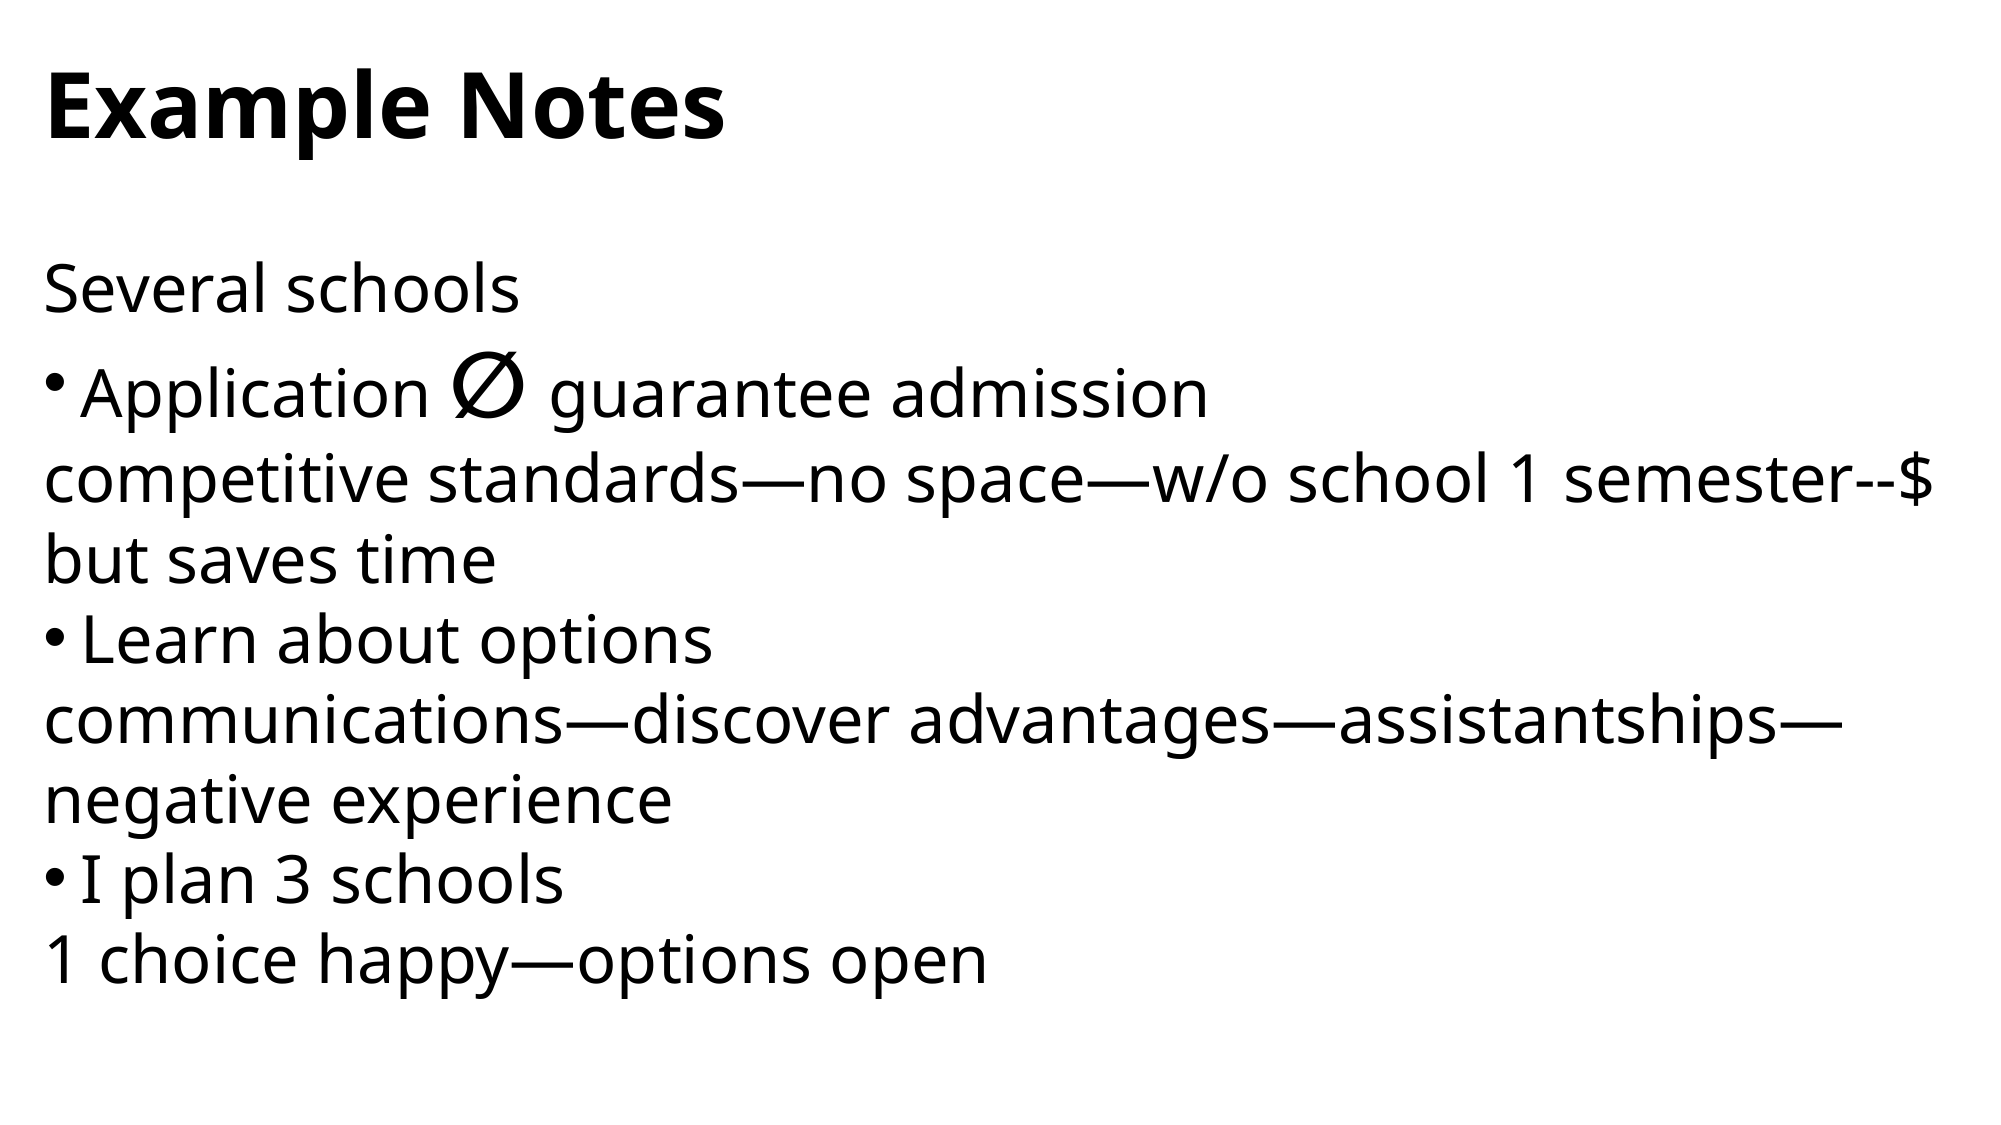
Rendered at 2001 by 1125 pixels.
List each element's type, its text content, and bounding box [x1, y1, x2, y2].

title Example Notes [28, 59, 1863, 158]
list Several schools Application ∅ guarantee admission competitive standards—no space—w/o school 1 semester--$ but saves time Learn about options communications—discover advantages—assistantships—negative experience I plan 3 schools 1 choice happy—options open [28, 158, 1970, 1091]
